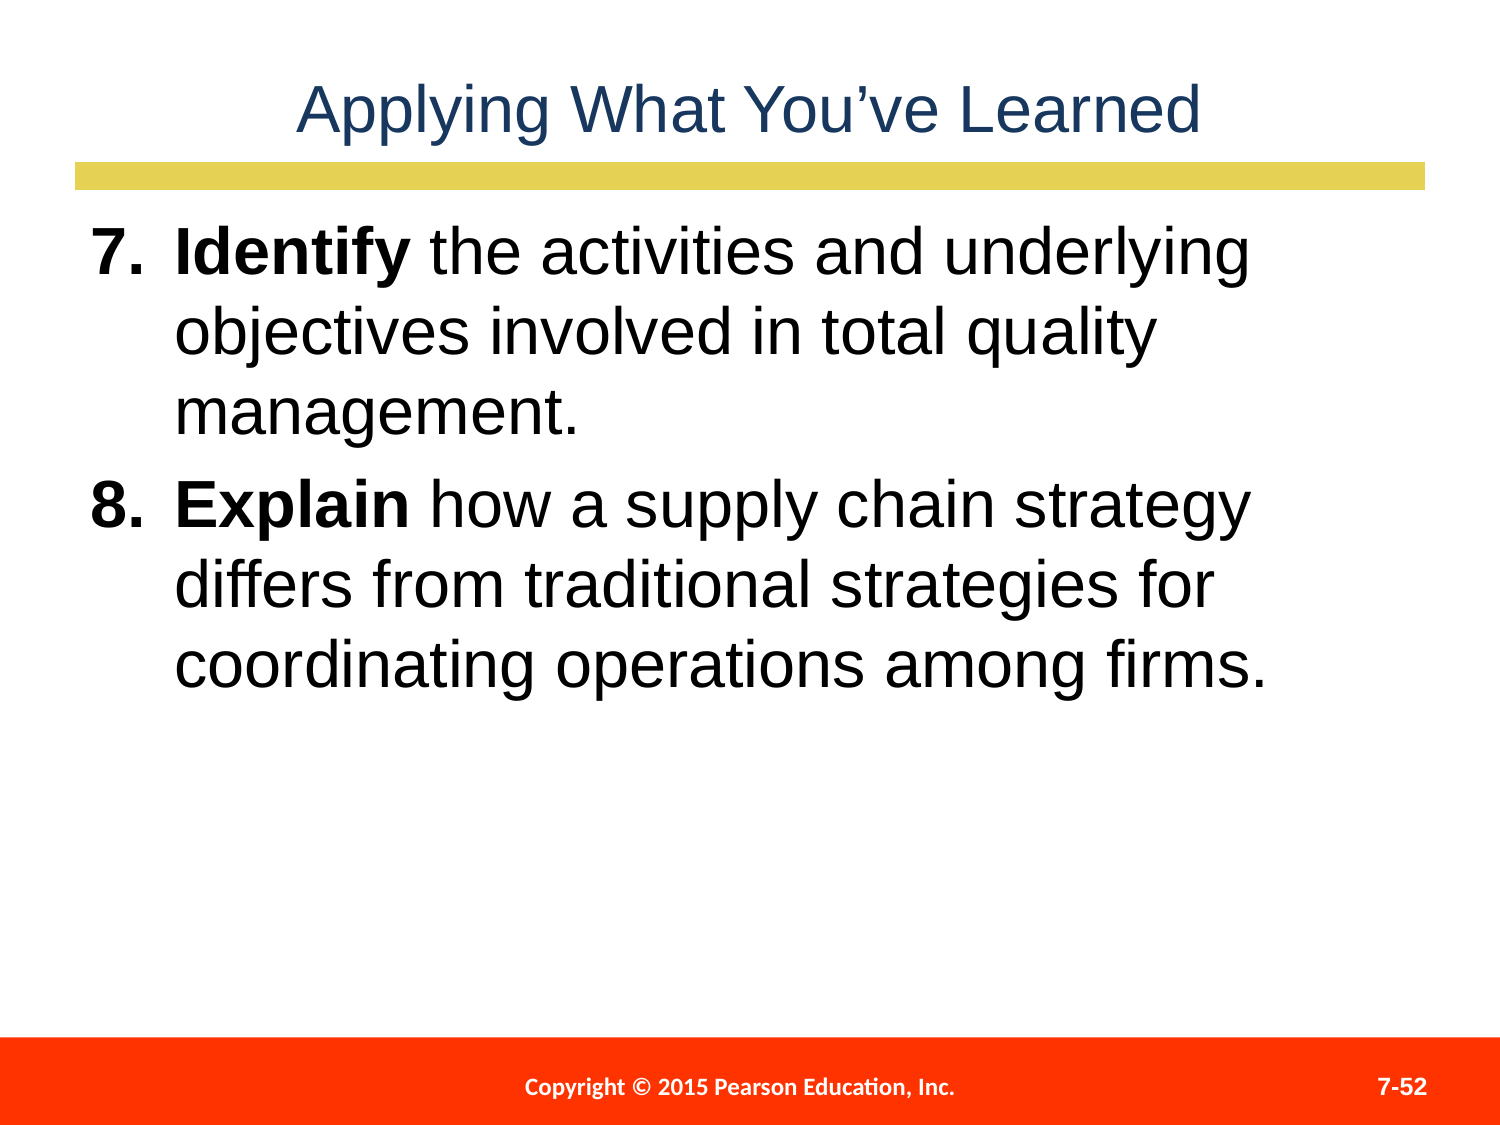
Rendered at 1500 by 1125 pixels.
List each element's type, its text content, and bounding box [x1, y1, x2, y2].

title Applying What You’ve Learned [74, 12, 1426, 199]
list Identify the activities and underlying objectives involved in total quality management. Explain how a supply chain strategy differs from traditional strategies for coordinating operations among firms. [74, 199, 1426, 1006]
